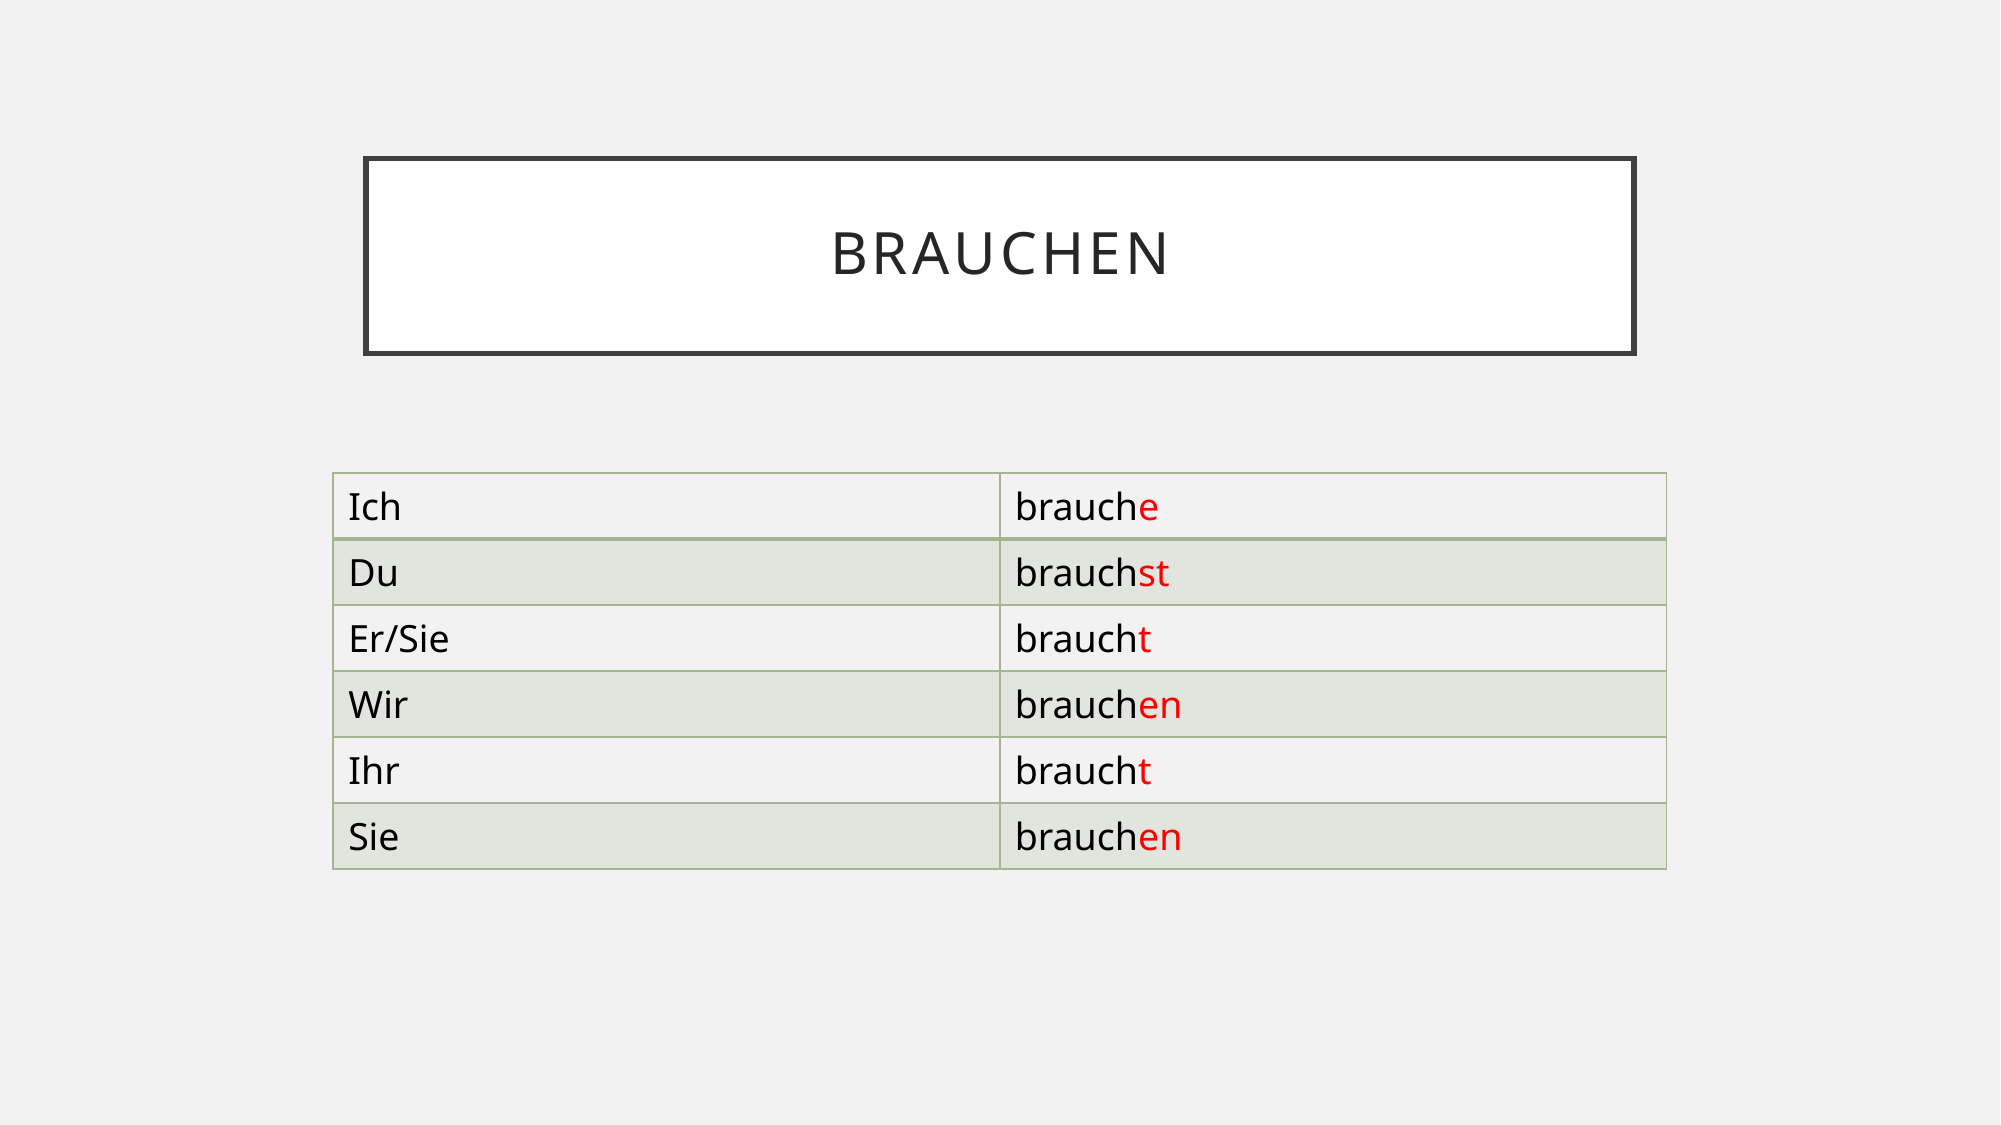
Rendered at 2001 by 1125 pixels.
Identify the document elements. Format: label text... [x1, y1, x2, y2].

table_cell Du [334, 541, 999, 604]
table_cell braucht [1001, 606, 1666, 670]
table_cell brauchst [1001, 541, 1666, 604]
table_cell Sie [334, 804, 999, 868]
table_cell Ihr [334, 738, 999, 802]
table_header brauche [1001, 474, 1666, 537]
table_cell braucht [1001, 738, 1666, 802]
table_cell brauchen [1001, 804, 1666, 868]
table_cell Er/Sie [334, 606, 999, 670]
table_cell Wir [334, 672, 999, 736]
table_header Ich [334, 474, 999, 537]
table_cell brauchen [1001, 672, 1666, 736]
title Brauchen [363, 156, 1637, 356]
